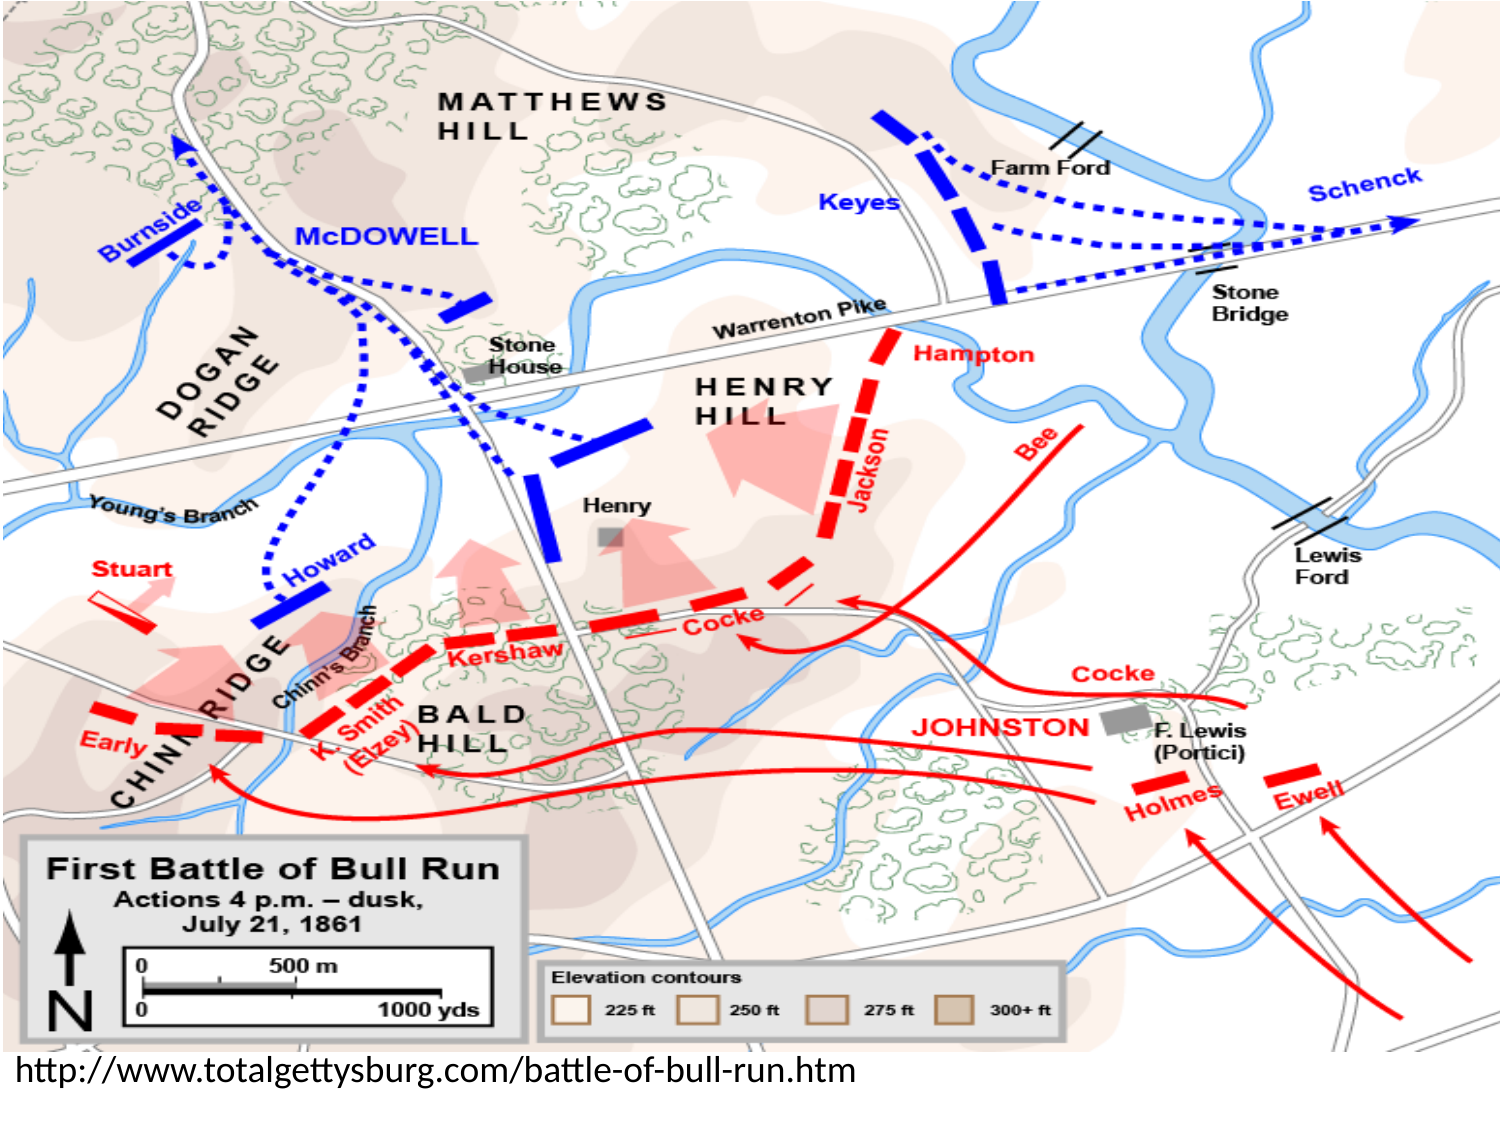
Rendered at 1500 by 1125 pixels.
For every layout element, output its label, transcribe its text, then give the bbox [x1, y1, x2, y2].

picture [2, 0, 1500, 1052]
text_box http://www.totalgettysburg.com/battle-of-bull-run.htm [0, 1057, 1475, 1098]
